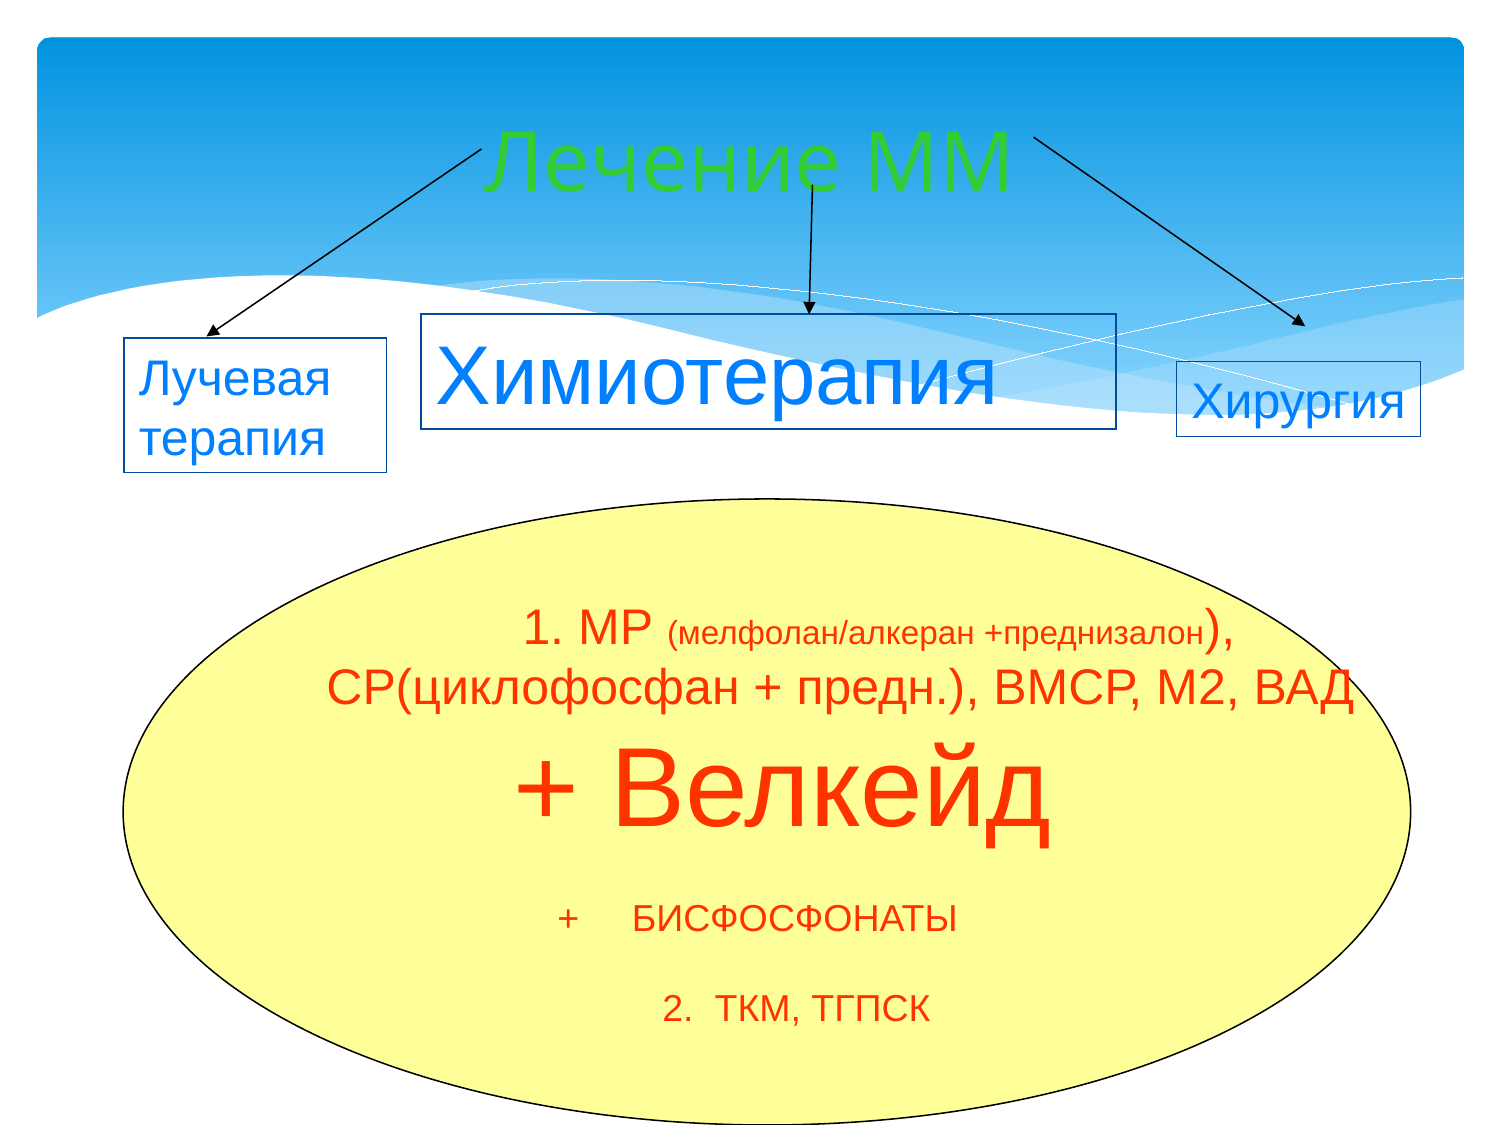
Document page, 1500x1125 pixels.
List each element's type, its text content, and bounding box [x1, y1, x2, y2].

title Лечение ММ [75, 55, 1425, 261]
text_box Лучевая терапия [123, 337, 387, 473]
text_box 1. МР (мелфолан/алкеран +преднизалон), СР(циклофосфан + предн.), ВМСР, М2, ВАД + Велкейд + БИСФОСФОНАТЫ 2. ТКМ, ТГПСК [123, 498, 1411, 1125]
text_box [206, 148, 482, 337]
text_box Хирургия [1176, 361, 1421, 437]
text_box [1033, 137, 1306, 327]
text_box Химиотерапия [421, 314, 1117, 430]
text_box [803, 184, 816, 315]
